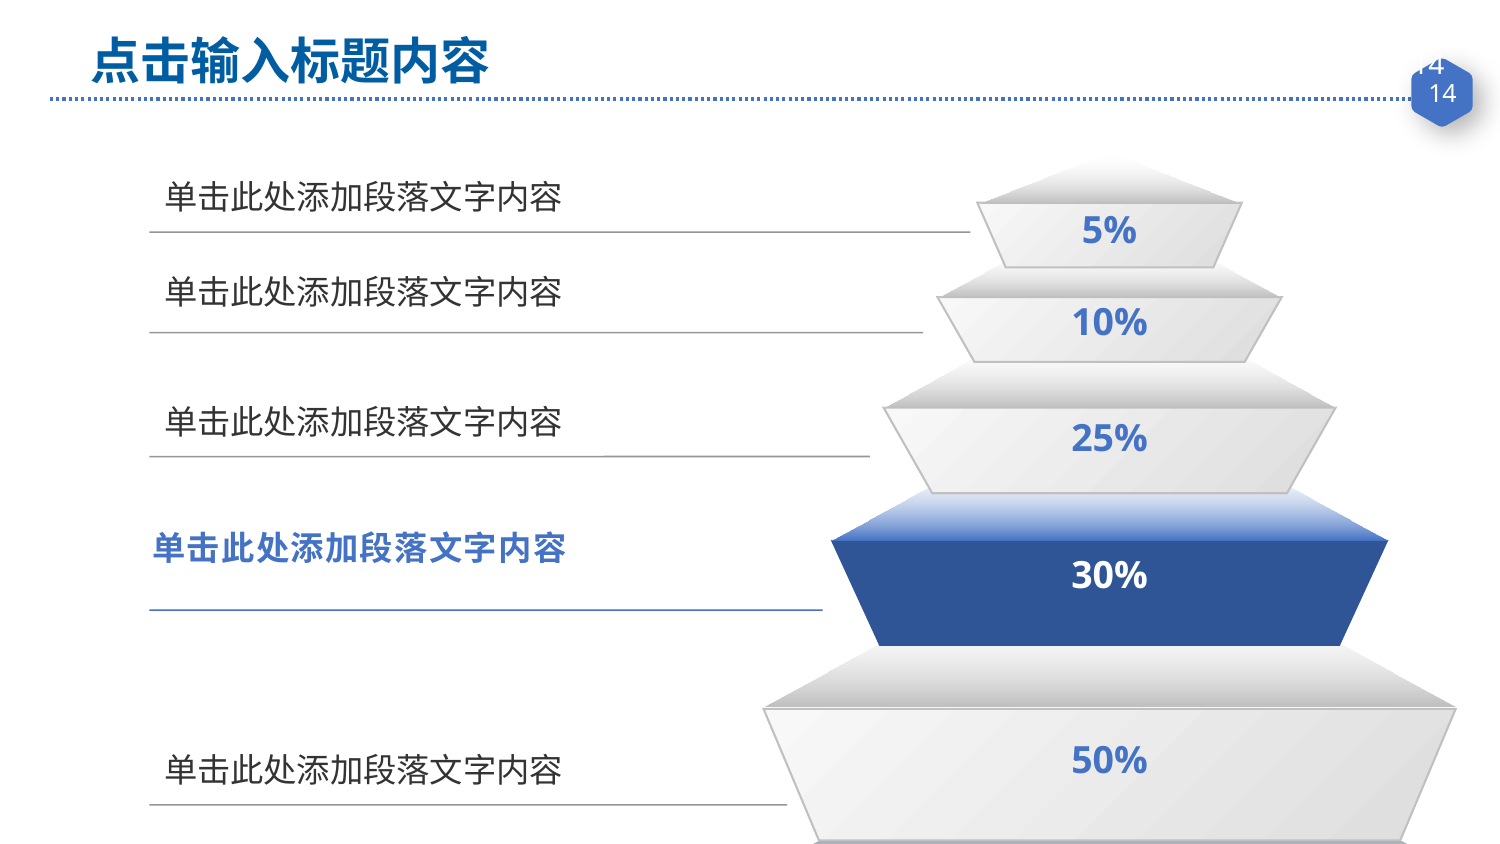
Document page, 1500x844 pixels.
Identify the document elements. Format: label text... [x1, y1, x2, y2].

text_box 单击此处添加段落文字内容 [149, 161, 687, 224]
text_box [763, 152, 1456, 844]
slide_number 14 [1394, 38, 1463, 97]
text_box 单击此处添加段落文字内容 [137, 511, 763, 575]
text_box 单击此处添加段落文字内容 [149, 734, 687, 797]
text_box 单击此处添加段落文字内容 [149, 385, 687, 449]
text_box 点击输入标题内容 [79, 23, 629, 95]
text_box 单击此处添加段落文字内容 [149, 255, 687, 319]
